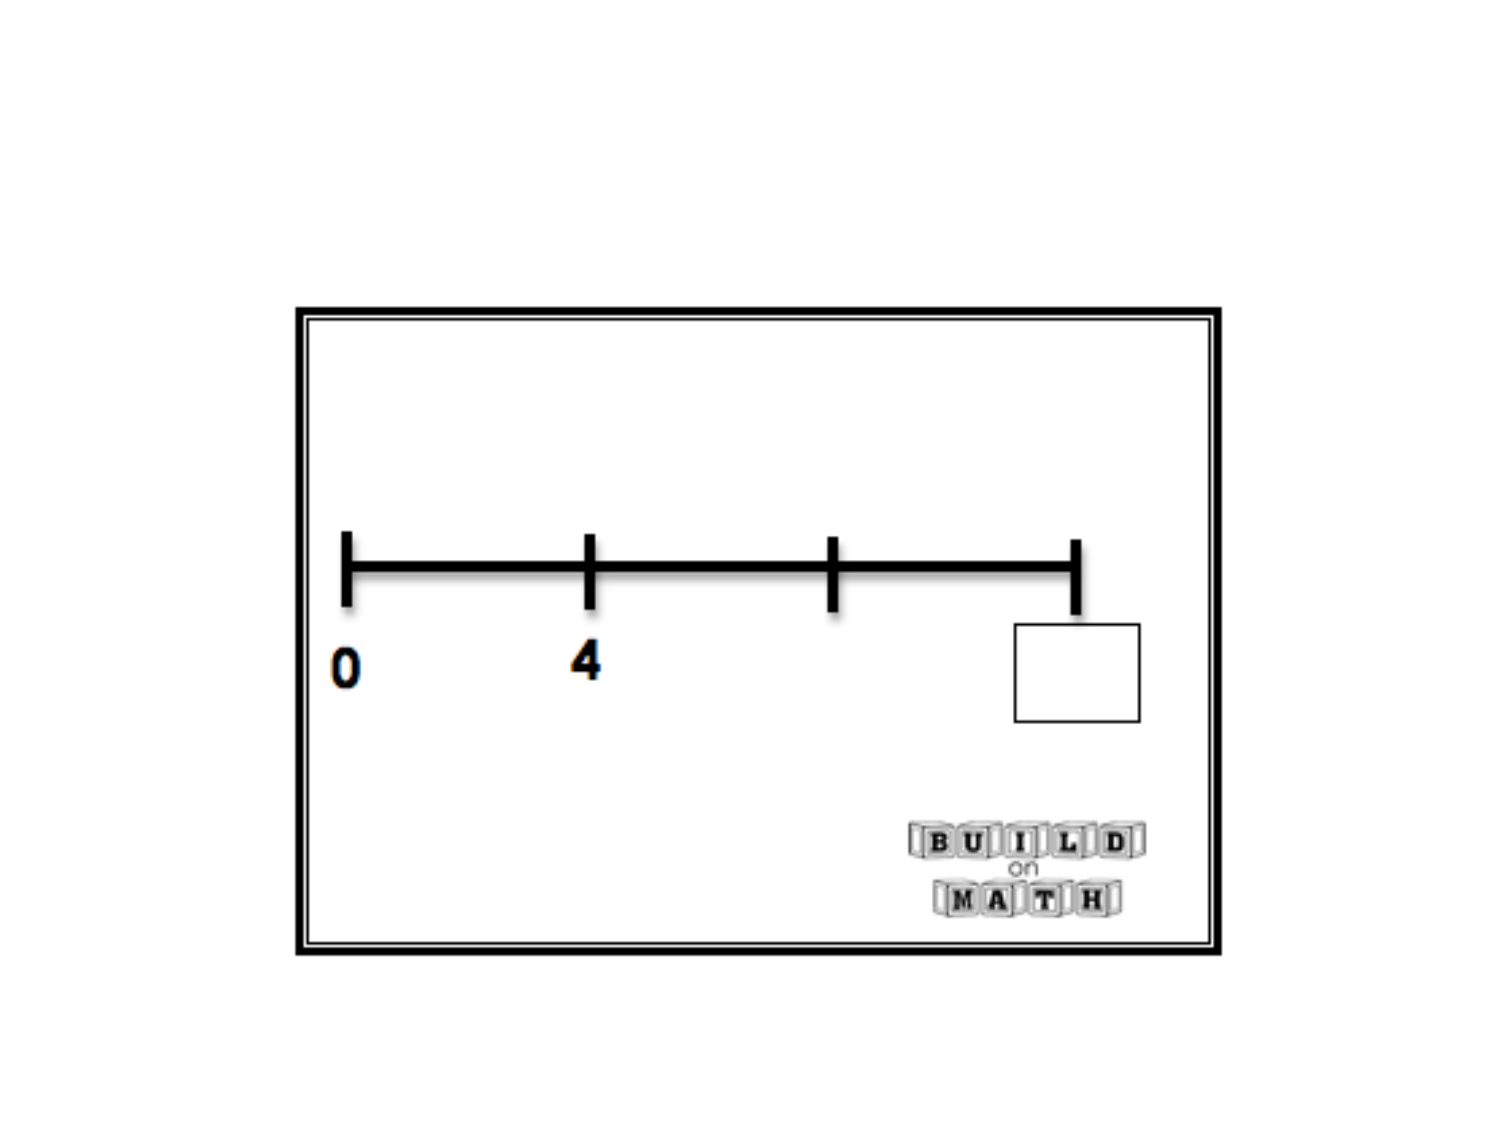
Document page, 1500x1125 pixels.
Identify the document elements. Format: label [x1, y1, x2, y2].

list [74, 262, 1426, 1006]
